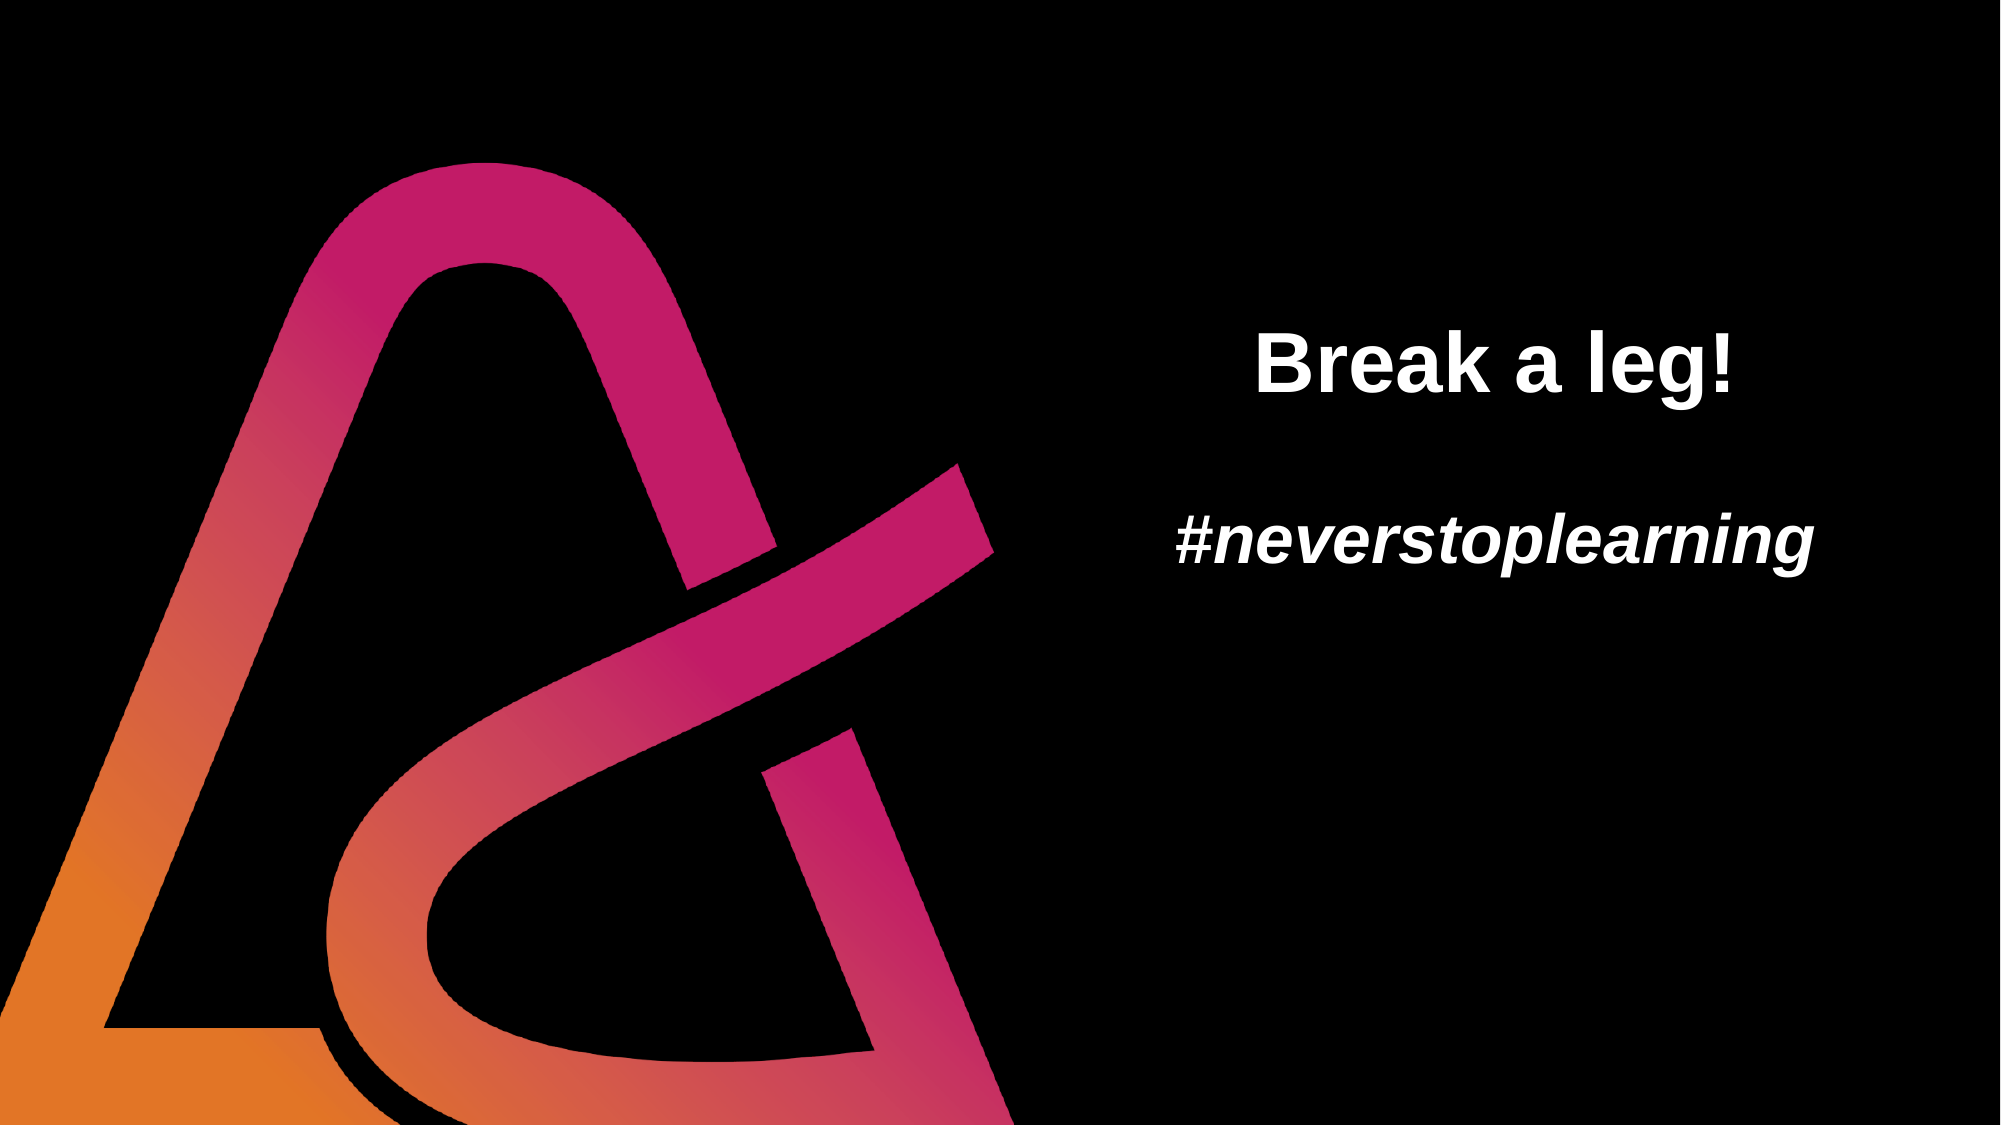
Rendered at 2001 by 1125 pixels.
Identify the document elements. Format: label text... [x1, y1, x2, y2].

picture [0, 143, 1015, 1125]
title Break a leg! #neverstoplearning [1014, 310, 1978, 587]
